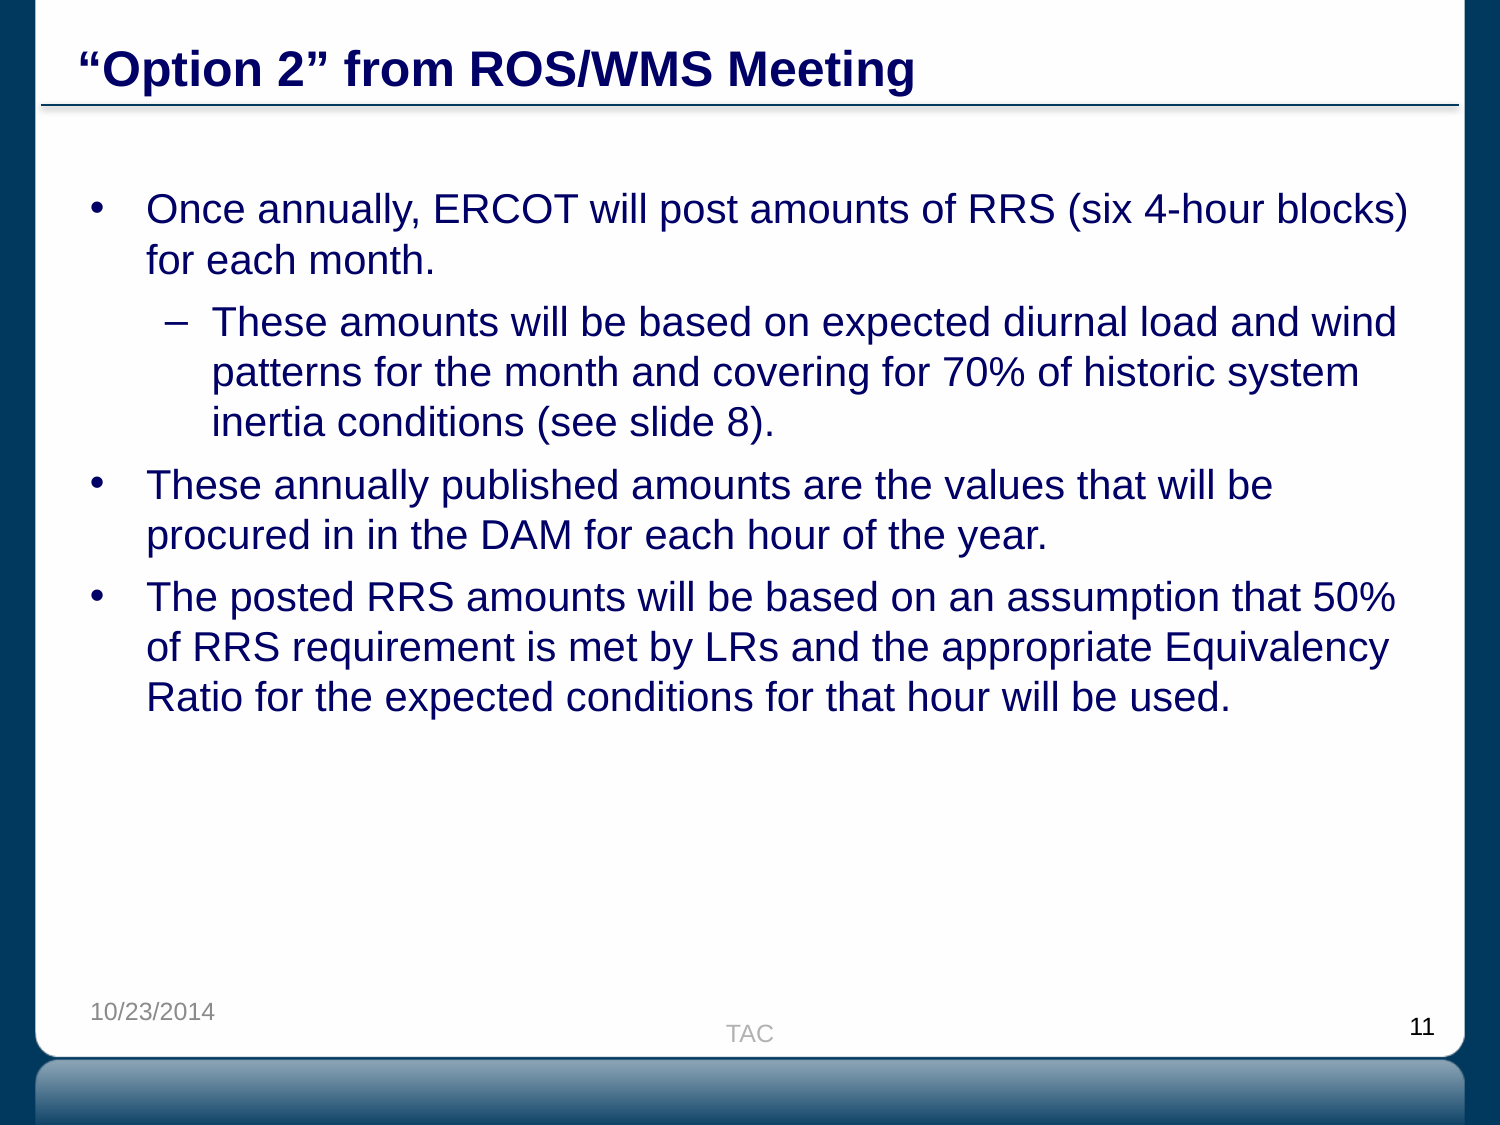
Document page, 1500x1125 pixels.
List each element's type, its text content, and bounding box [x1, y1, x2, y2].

footer TAC [512, 1016, 988, 1049]
title “Option 2” from ROS/WMS Meeting [62, 29, 1450, 106]
picture [35, 0, 1465, 1125]
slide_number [75, 980, 425, 1041]
list Once annually, ERCOT will post amounts of RRS (six 4-hour blocks) for each month. These amounts will be based on expected diurnal load and wind patterns for the month and covering for 70% of historic system inertia conditions (see slide 8). These annually published amounts are the values that will be procured in in the DAM for each hour of the year. The posted RRS amounts will be based on an assumption that 50% of RRS requirement is met by LRs and the appropriate Equivalency Ratio for the expected conditions for that hour will be used. [75, 174, 1425, 1000]
